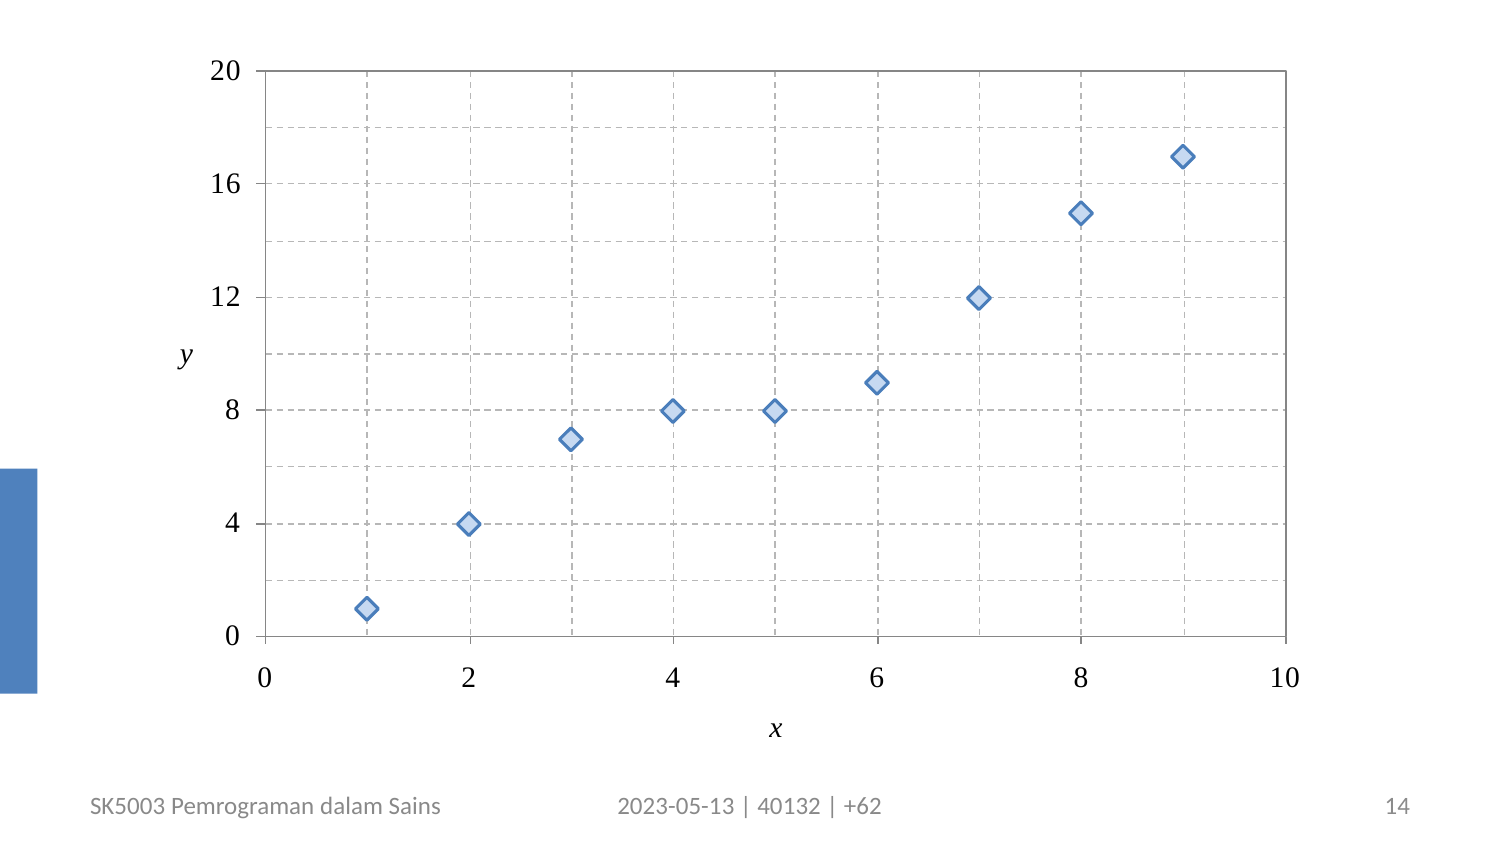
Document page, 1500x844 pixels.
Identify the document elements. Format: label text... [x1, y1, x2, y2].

picture [153, 34, 1347, 752]
footer 2023-05-13 | 40132 | +62 [512, 782, 988, 827]
slide_number SK5003 Pemrograman dalam Sains [75, 782, 463, 827]
slide_number 14 [1074, 782, 1425, 827]
